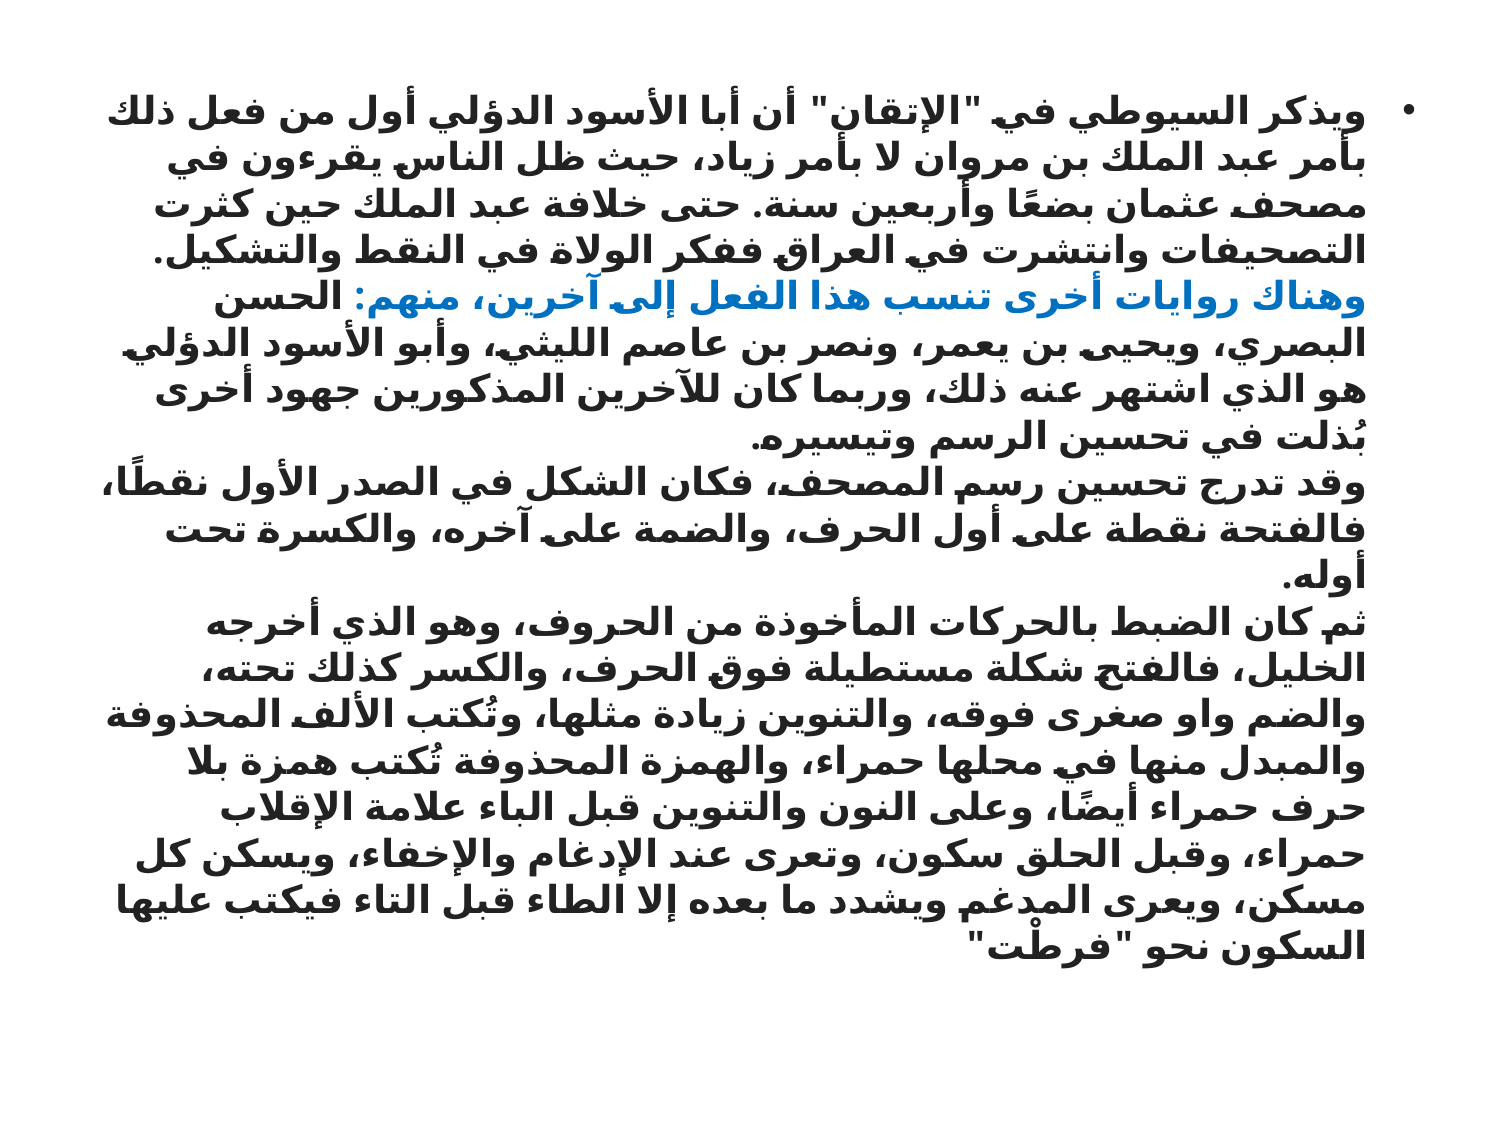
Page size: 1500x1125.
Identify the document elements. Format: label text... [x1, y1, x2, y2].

list ويذكر السيوطي في "الإتقان" أن أبا الأسود الدؤلي أول من فعل ذلك بأمر عبد الملك بن مروان لا بأمر زياد، حيث ظل الناس يقرءون في مصحف عثمان بضعًا وأربعين سنة. حتى خلافة عبد الملك حين كثرت التصحيفات وانتشرت في العراق ففكر الولاة في النقط والتشكيل. وهناك روايات أخرى تنسب هذا الفعل إلى آخرين، منهم: الحسن البصري، ويحيى بن يعمر، ونصر بن عاصم الليثي، وأبو الأسود الدؤلي هو الذي اشتهر عنه ذلك، وربما كان للآخرين المذكورين جهود أخرى بُذلت في تحسين الرسم وتيسيره. وقد تدرج تحسين رسم المصحف، فكان الشكل في الصدر الأول نقطًا، فالفتحة نقطة على أول الحرف، والضمة على آخره، والكسرة تحت أوله. ثم كان الضبط بالحركات المأخوذة من الحروف، وهو الذي أخرجه الخليل، فالفتح شكلة مستطيلة فوق الحرف، والكسر كذلك تحته، والضم واو صغرى فوقه، والتنوين زيادة مثلها، وتُكتب الألف المحذوفة والمبدل منها في محلها حمراء، والهمزة المحذوفة تُكتب همزة بلا حرف حمراء أيضًا، وعلى النون والتنوين قبل الباء علامة الإقلاب حمراء، وقبل الحلق سكون، وتعرى عند الإدغام والإخفاء، ويسكن كل مسكن، ويعرى المدغم ويشدد ما بعده إلا الطاء قبل التاء فيكتب عليها السكون نحو "فرطْت" [75, 78, 1425, 1005]
